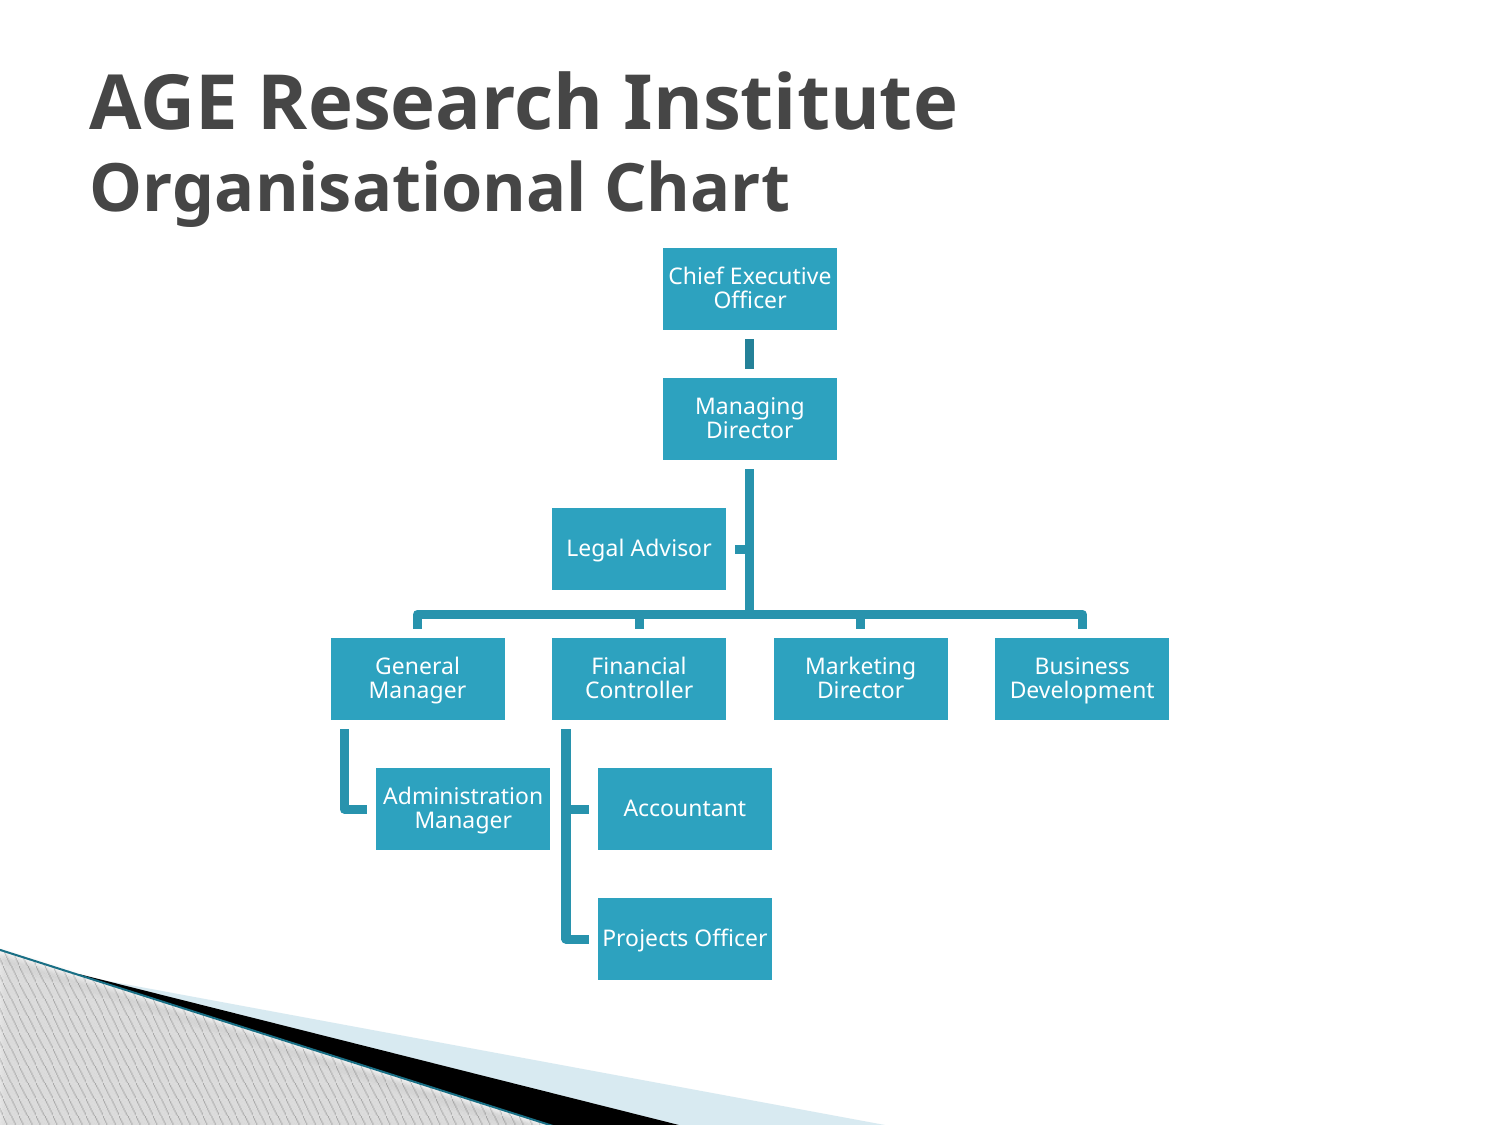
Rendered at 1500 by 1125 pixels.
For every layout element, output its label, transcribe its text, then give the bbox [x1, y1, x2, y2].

title AGE Research Institute Organisational Chart [75, 45, 1425, 233]
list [74, 242, 1426, 986]
